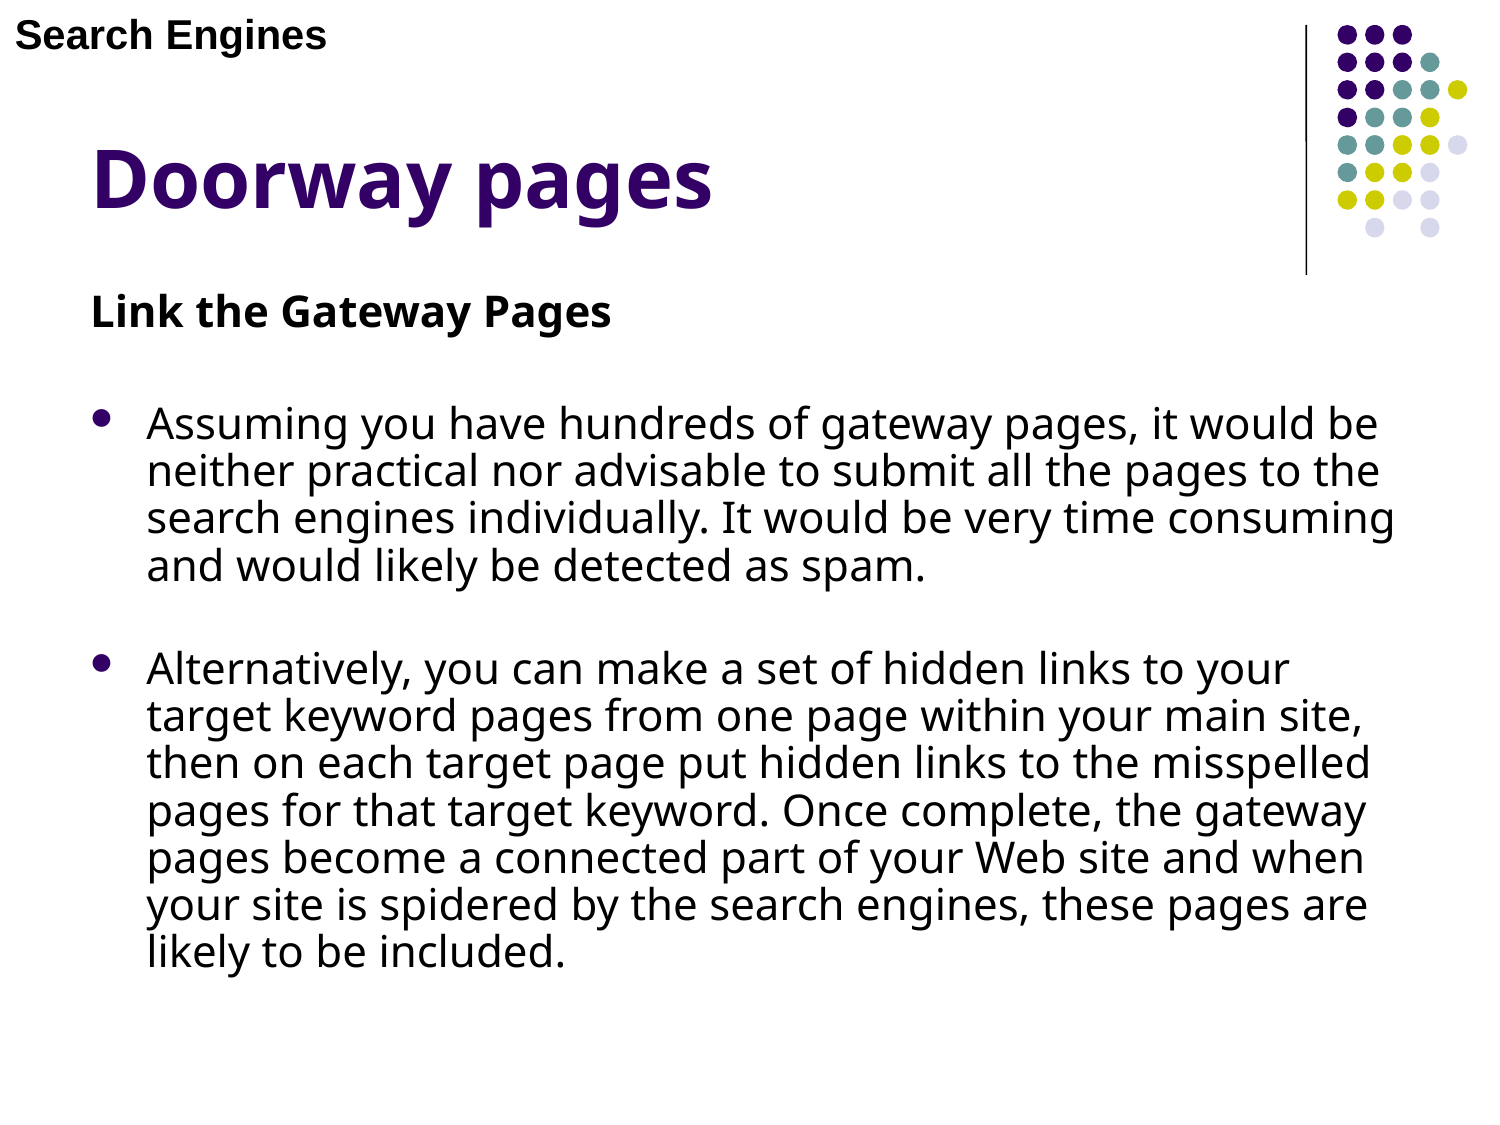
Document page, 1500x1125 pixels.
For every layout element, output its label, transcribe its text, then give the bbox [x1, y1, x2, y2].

title Doorway pages [75, 20, 1313, 233]
text_box Search Engines [0, 0, 355, 65]
list Link the Gateway Pages Assuming you have hundreds of gateway pages, it would be neither practical nor advisable to submit all the pages to the search engines individually. It would be very time consuming and would likely be detected as spam. Alternatively, you can make a set of hidden links to your target keyword pages from one page within your main site, then on each target page put hidden links to the misspelled pages for that target keyword. Once complete, the gateway pages become a connected part of your Web site and when your site is spidered by the search engines, these pages are likely to be included. [75, 282, 1425, 1006]
